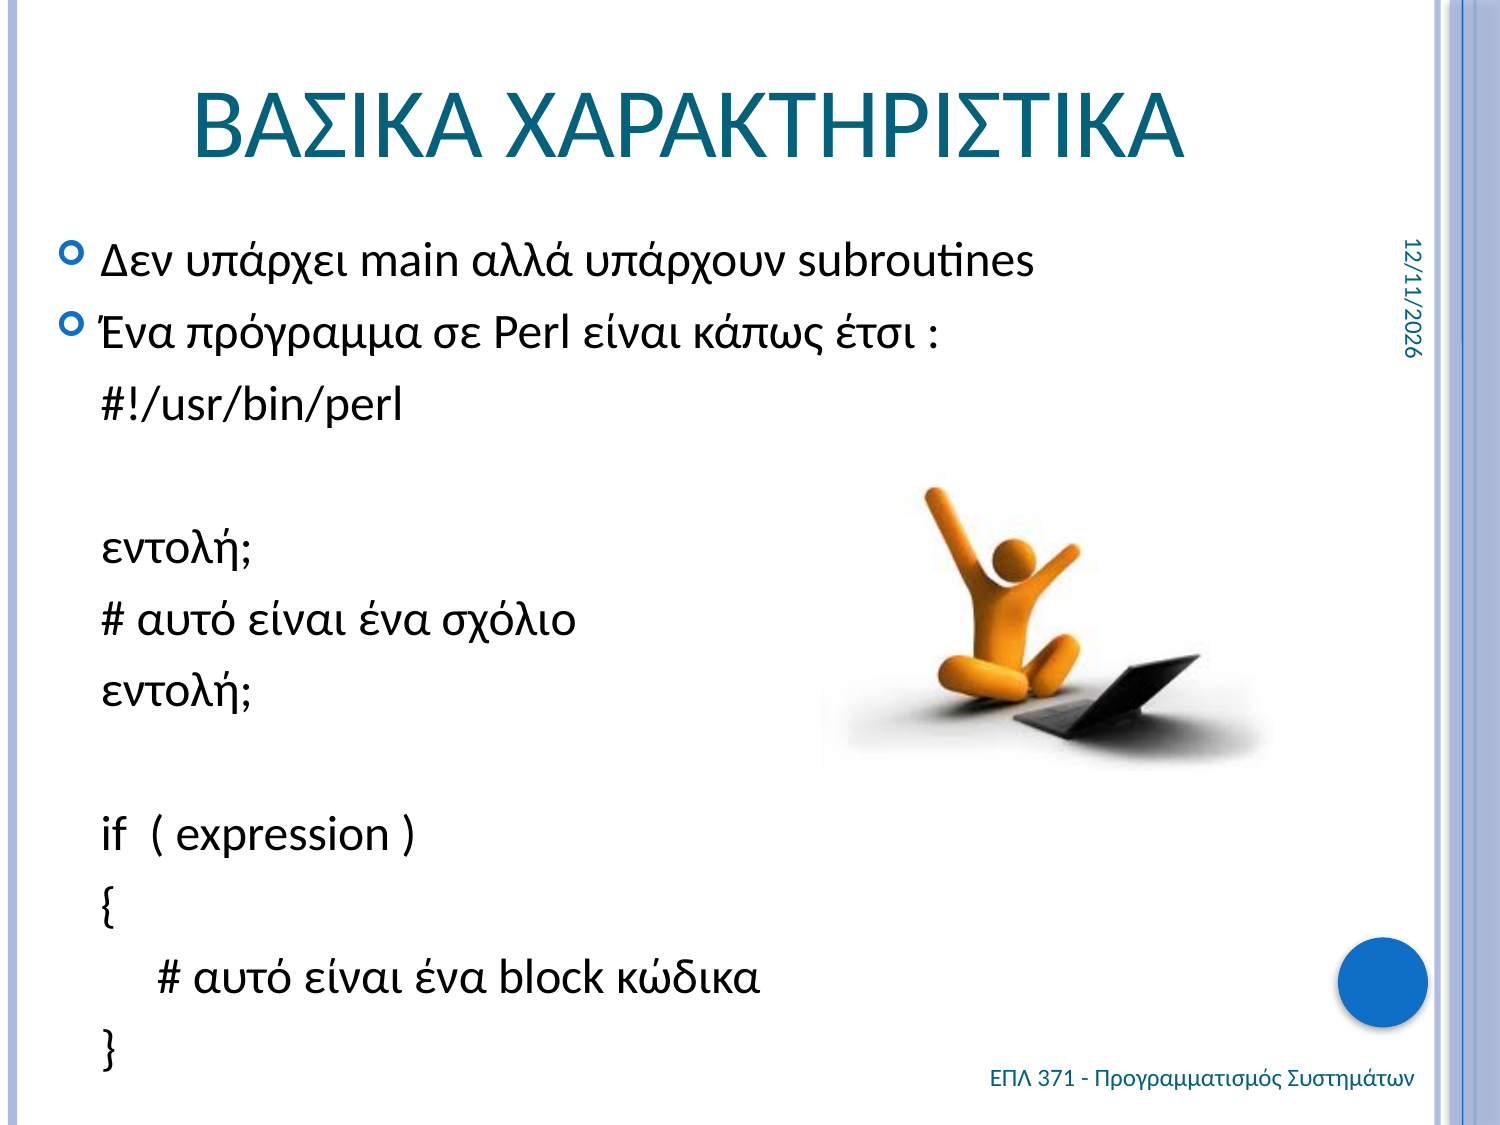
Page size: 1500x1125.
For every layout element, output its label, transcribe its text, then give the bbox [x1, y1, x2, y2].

title Βασικα Χαρακτηριστικα [76, 42, 1302, 186]
footer ΕΠΛ 371 - Προγραμματισμός Συστημάτων [975, 1046, 1500, 1107]
picture [820, 432, 1274, 772]
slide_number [1383, 43, 1447, 374]
list Δεν υπάρχει main αλλά υπάρχουν subroutines Ένα πρόγραμμα σε Perl είναι κάπως έτσι : #!/usr/bin/perl εντολή; # αυτό είναι ένα σχόλιο εντολή; if ( expression ) { # αυτό είναι ένα block κώδικα } [41, 219, 1341, 1090]
